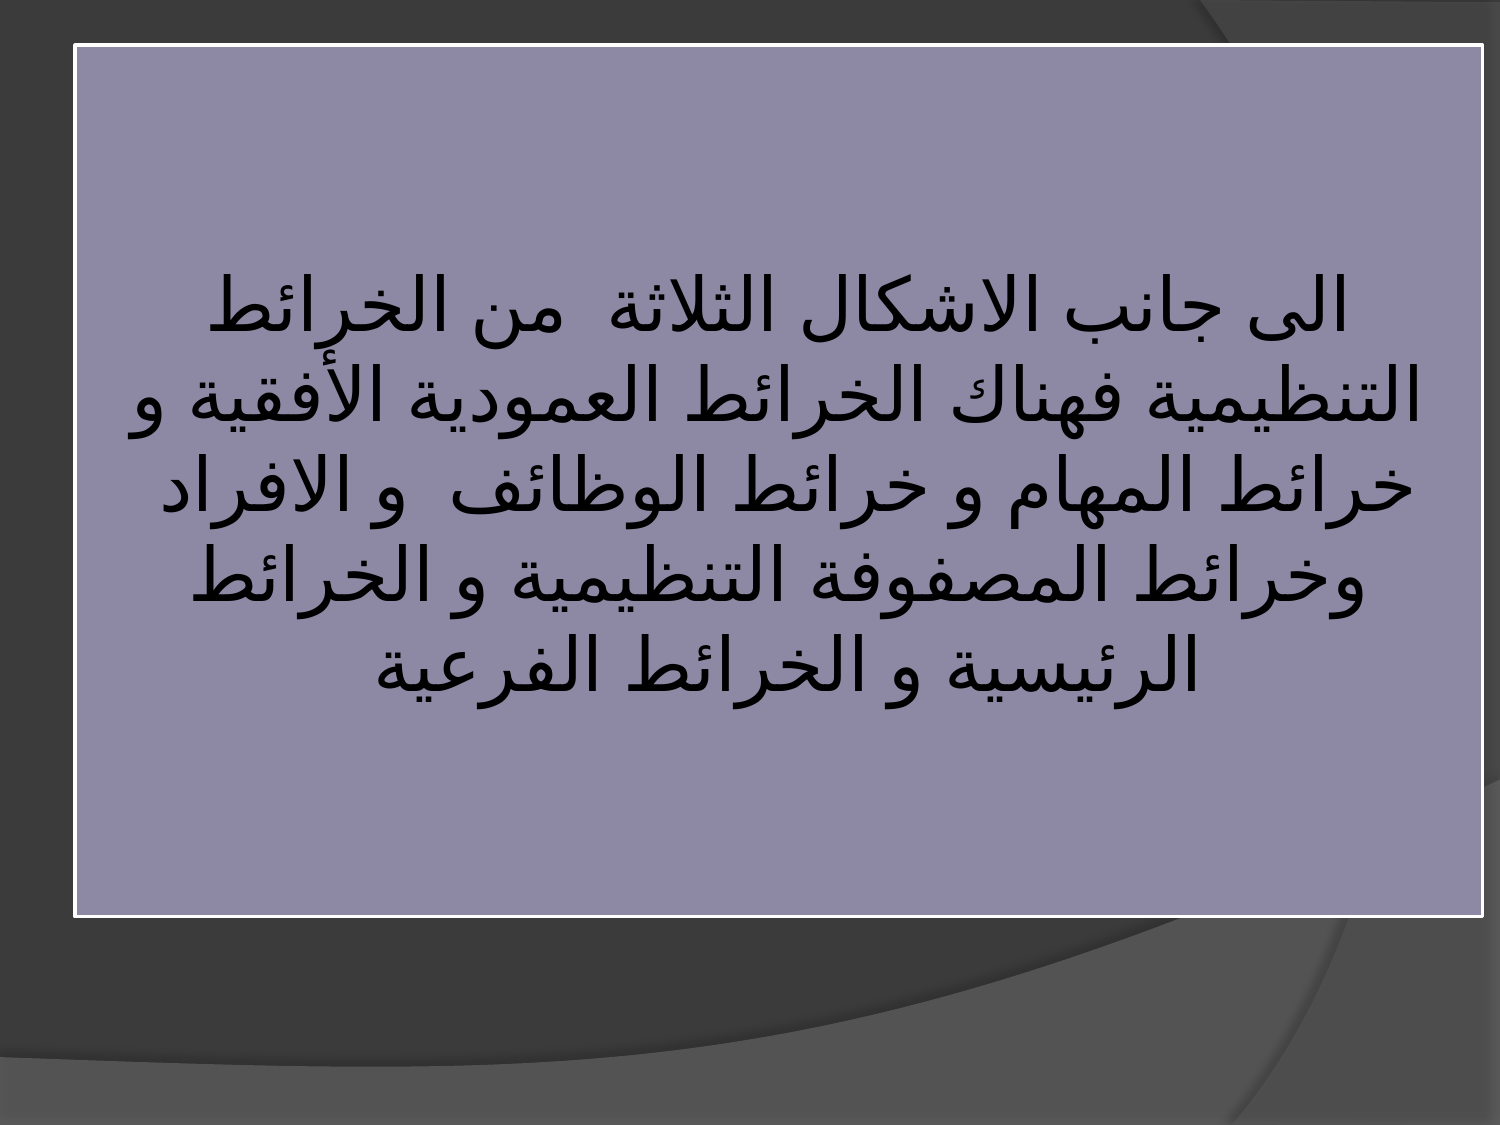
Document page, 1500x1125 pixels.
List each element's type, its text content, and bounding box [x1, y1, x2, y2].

title الى جانب الاشكال الثلاثة من الخرائط التنظيمية فهناك الخرائط العمودية الأفقية و خرائط المهام و خرائط الوظائف و الافراد وخرائط المصفوفة التنظيمية و الخرائط الرئيسية و الخرائط الفرعية [73, 43, 1484, 918]
